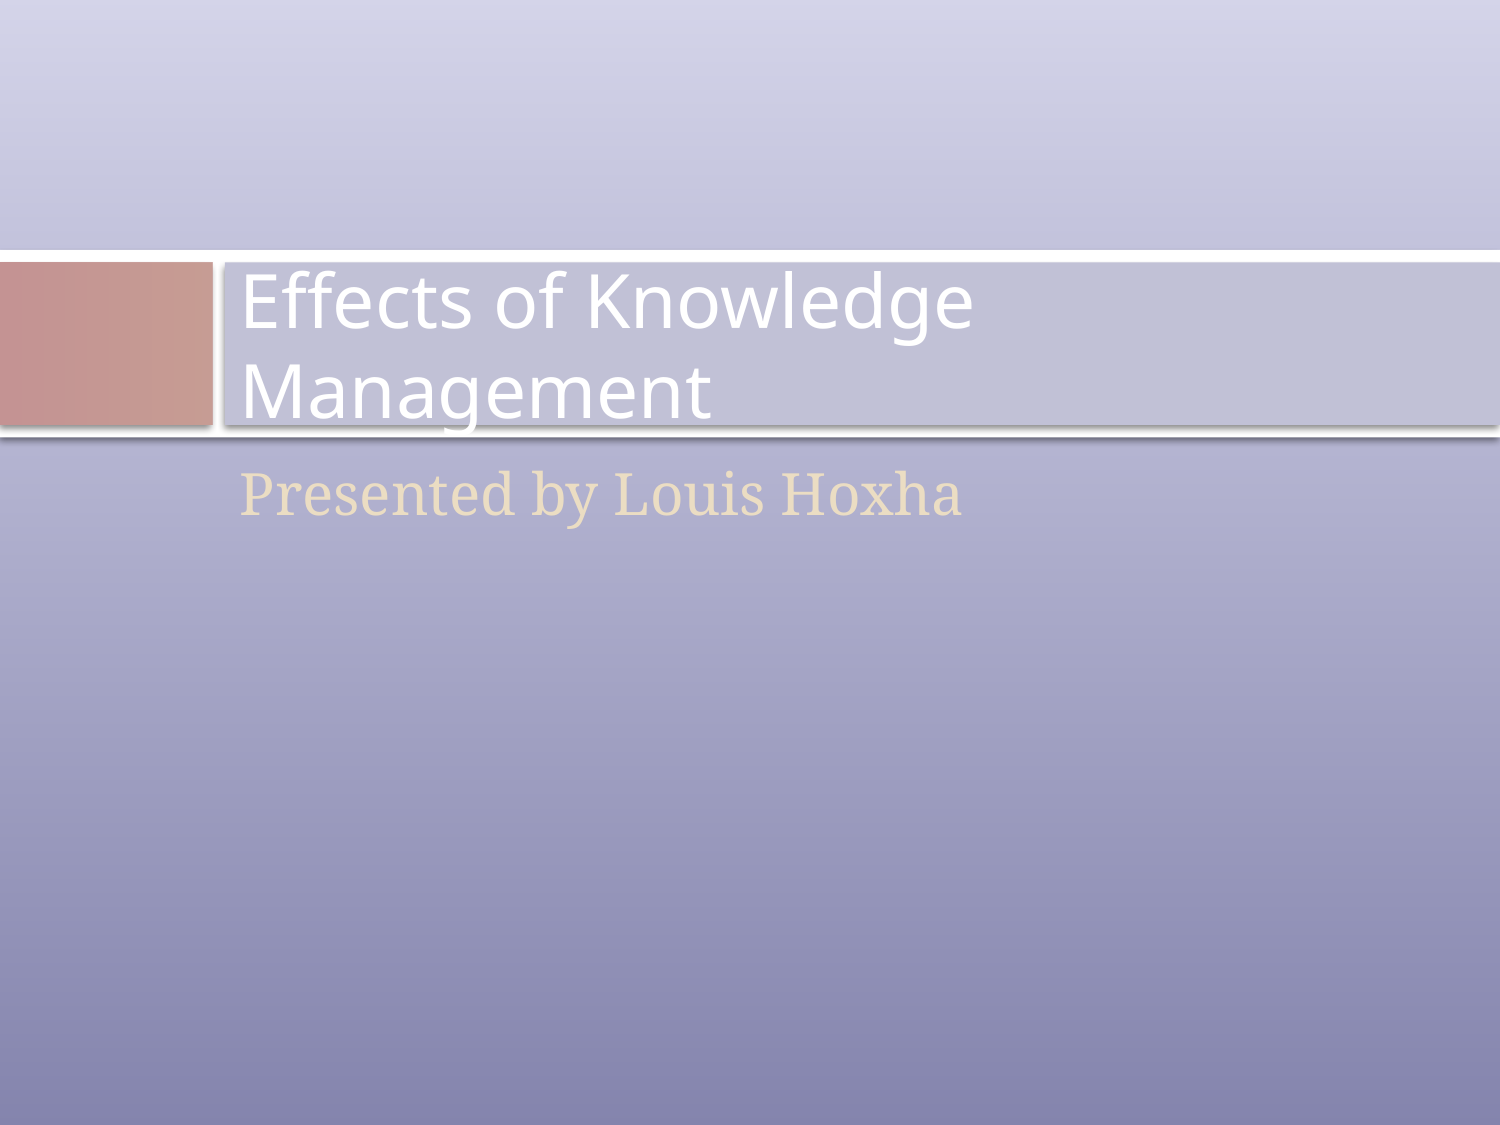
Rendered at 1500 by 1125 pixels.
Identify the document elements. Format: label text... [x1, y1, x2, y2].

text_box [0, 261, 214, 426]
list Presented by Louis Hoxha [225, 450, 1394, 725]
title Effects of Knowledge Management [225, 262, 1475, 425]
